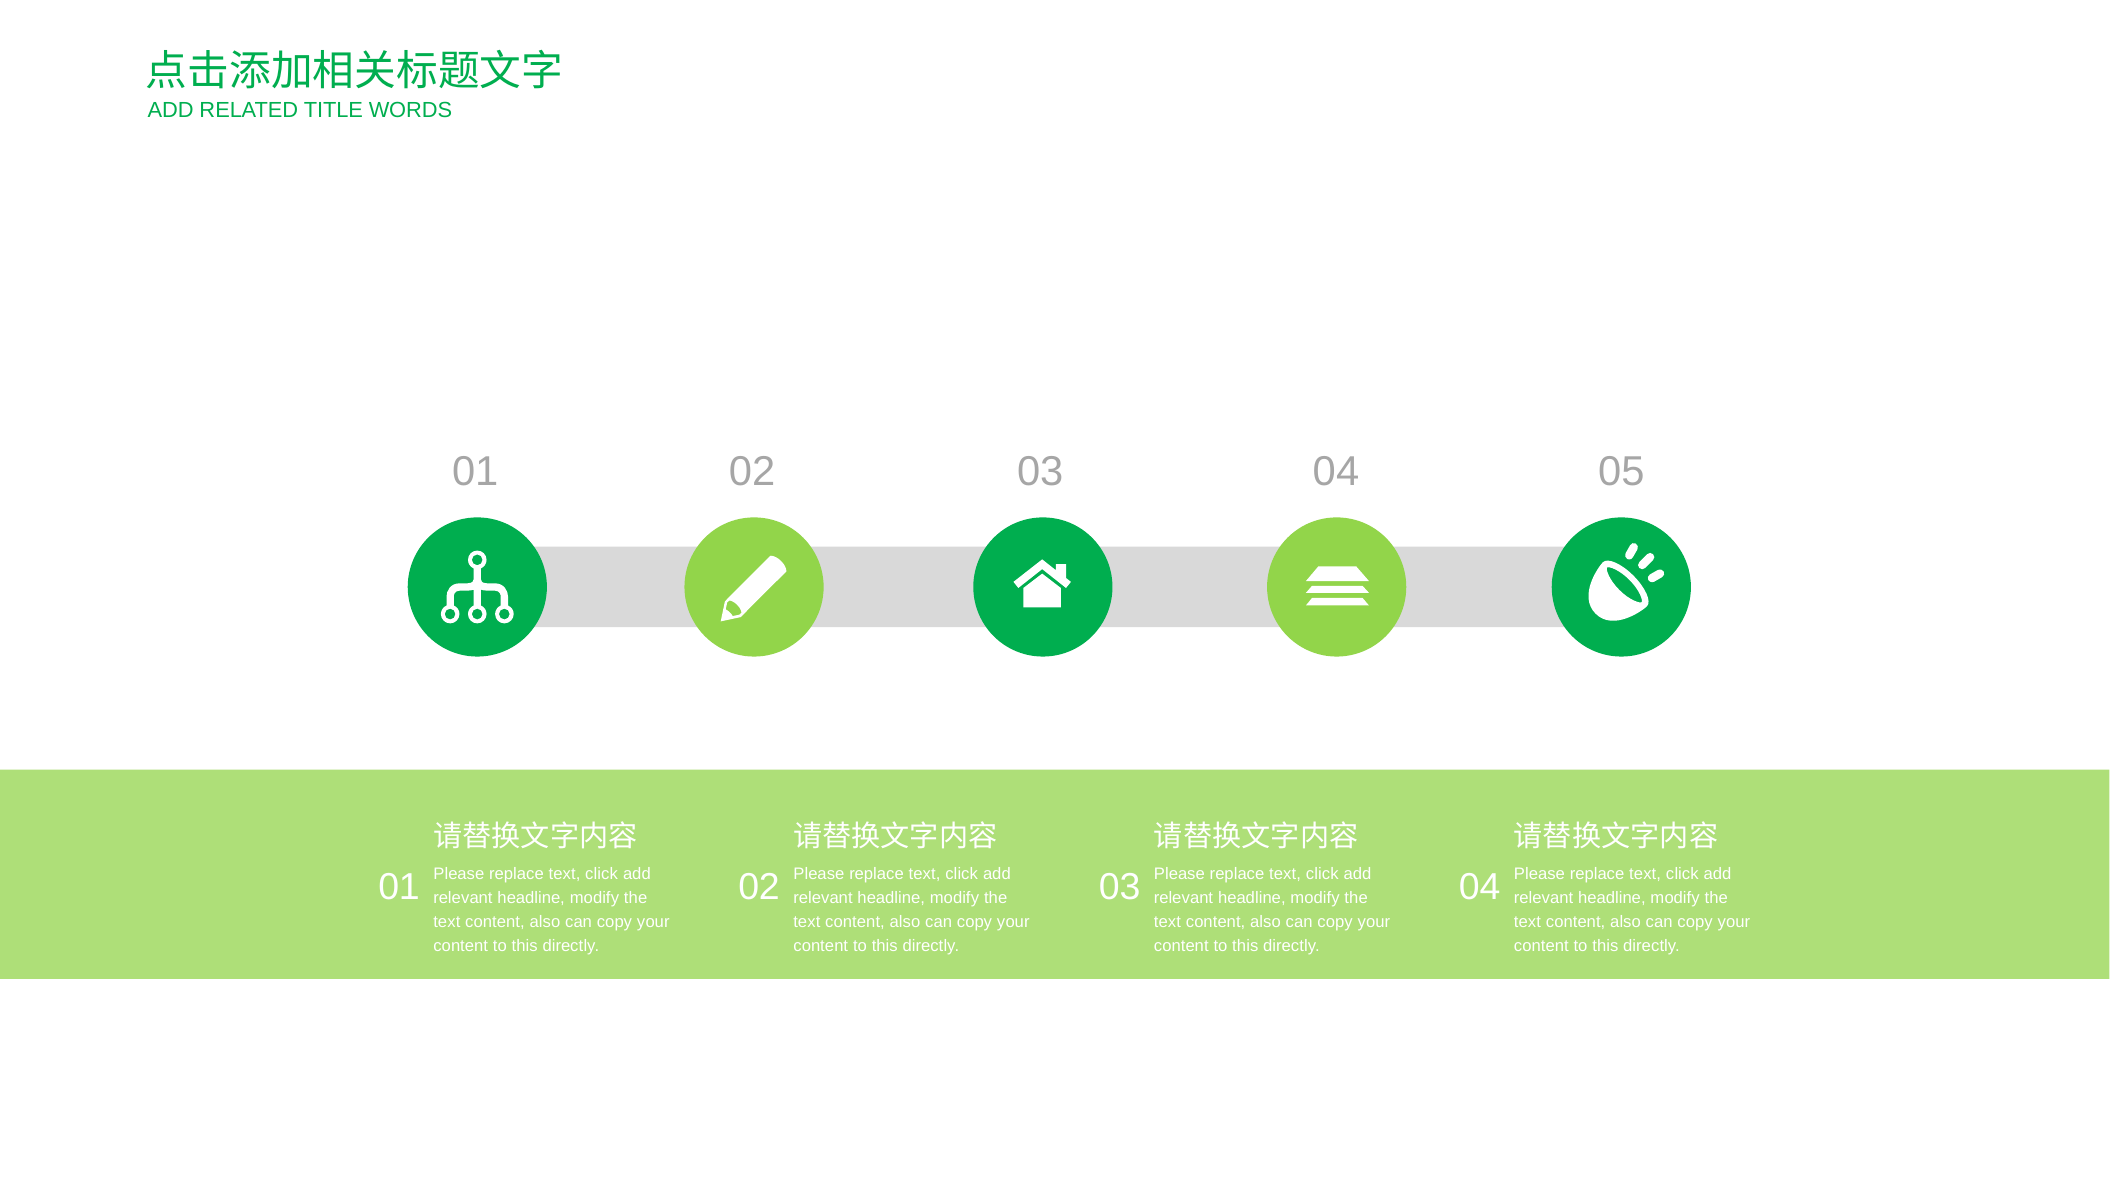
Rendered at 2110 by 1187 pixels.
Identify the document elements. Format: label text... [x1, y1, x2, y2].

text_box 点击添加相关标题文字 [145, 43, 564, 95]
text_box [1551, 517, 1691, 657]
text_box 04 [1297, 426, 1374, 502]
text_box [1407, 546, 1551, 628]
text_box 03 [1002, 426, 1079, 502]
text_box 请替换文字内容 [793, 810, 999, 852]
text_box ADD RELATED TITLE WORDS [147, 96, 453, 123]
text_box 01 [437, 426, 514, 502]
text_box Please replace text, click add relevant headline, modify the text content, also can copy your content to this directly. [1513, 859, 1761, 955]
text_box 03 [1098, 852, 1141, 907]
text_box 02 [714, 426, 791, 502]
text_box 请替换文字内容 [1153, 810, 1359, 852]
text_box 05 [1577, 426, 1665, 502]
text_box [547, 546, 684, 628]
text_box [824, 546, 973, 628]
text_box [684, 517, 824, 657]
text_box Please replace text, click add relevant headline, modify the text content, also can copy your content to this directly. [433, 859, 680, 955]
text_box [1267, 517, 1407, 657]
text_box 01 [378, 852, 421, 907]
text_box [973, 517, 1113, 657]
text_box 04 [1458, 852, 1501, 907]
text_box [1113, 546, 1267, 628]
text_box Please replace text, click add relevant headline, modify the text content, also can copy your content to this directly. [793, 859, 1040, 955]
text_box 02 [738, 852, 780, 907]
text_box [407, 517, 547, 657]
text_box [0, 769, 2110, 980]
text_box 请替换文字内容 [1513, 810, 1719, 852]
text_box 请替换文字内容 [433, 810, 639, 852]
text_box Please replace text, click add relevant headline, modify the text content, also can copy your content to this directly. [1154, 859, 1401, 955]
